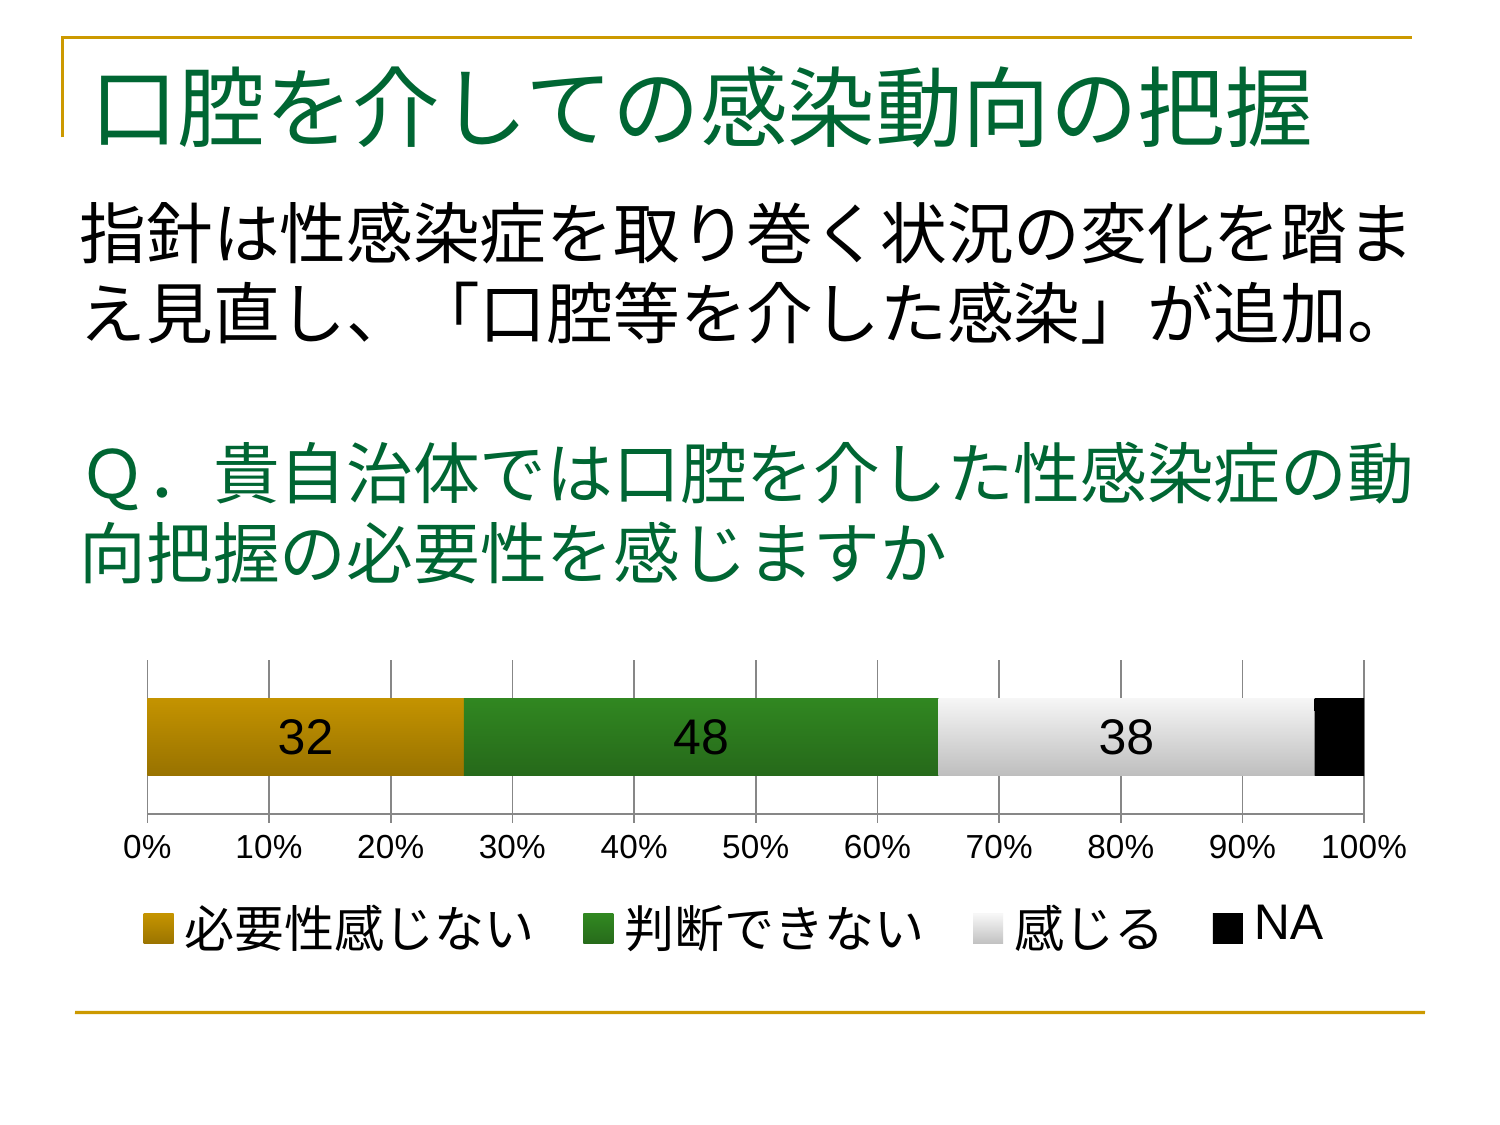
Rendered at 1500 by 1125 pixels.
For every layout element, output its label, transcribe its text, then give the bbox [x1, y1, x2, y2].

title 口腔を介しての感染動向の把握 [74, 45, 1426, 233]
chart [64, 633, 1448, 1084]
text_box 指針は性感染症を取り巻く状況の変化を踏まえ見直し、「口腔等を介した感染」が追加。 Ｑ．貴自治体では口腔を介した性感染症の動向把握の必要性を感じますか [64, 184, 1471, 599]
